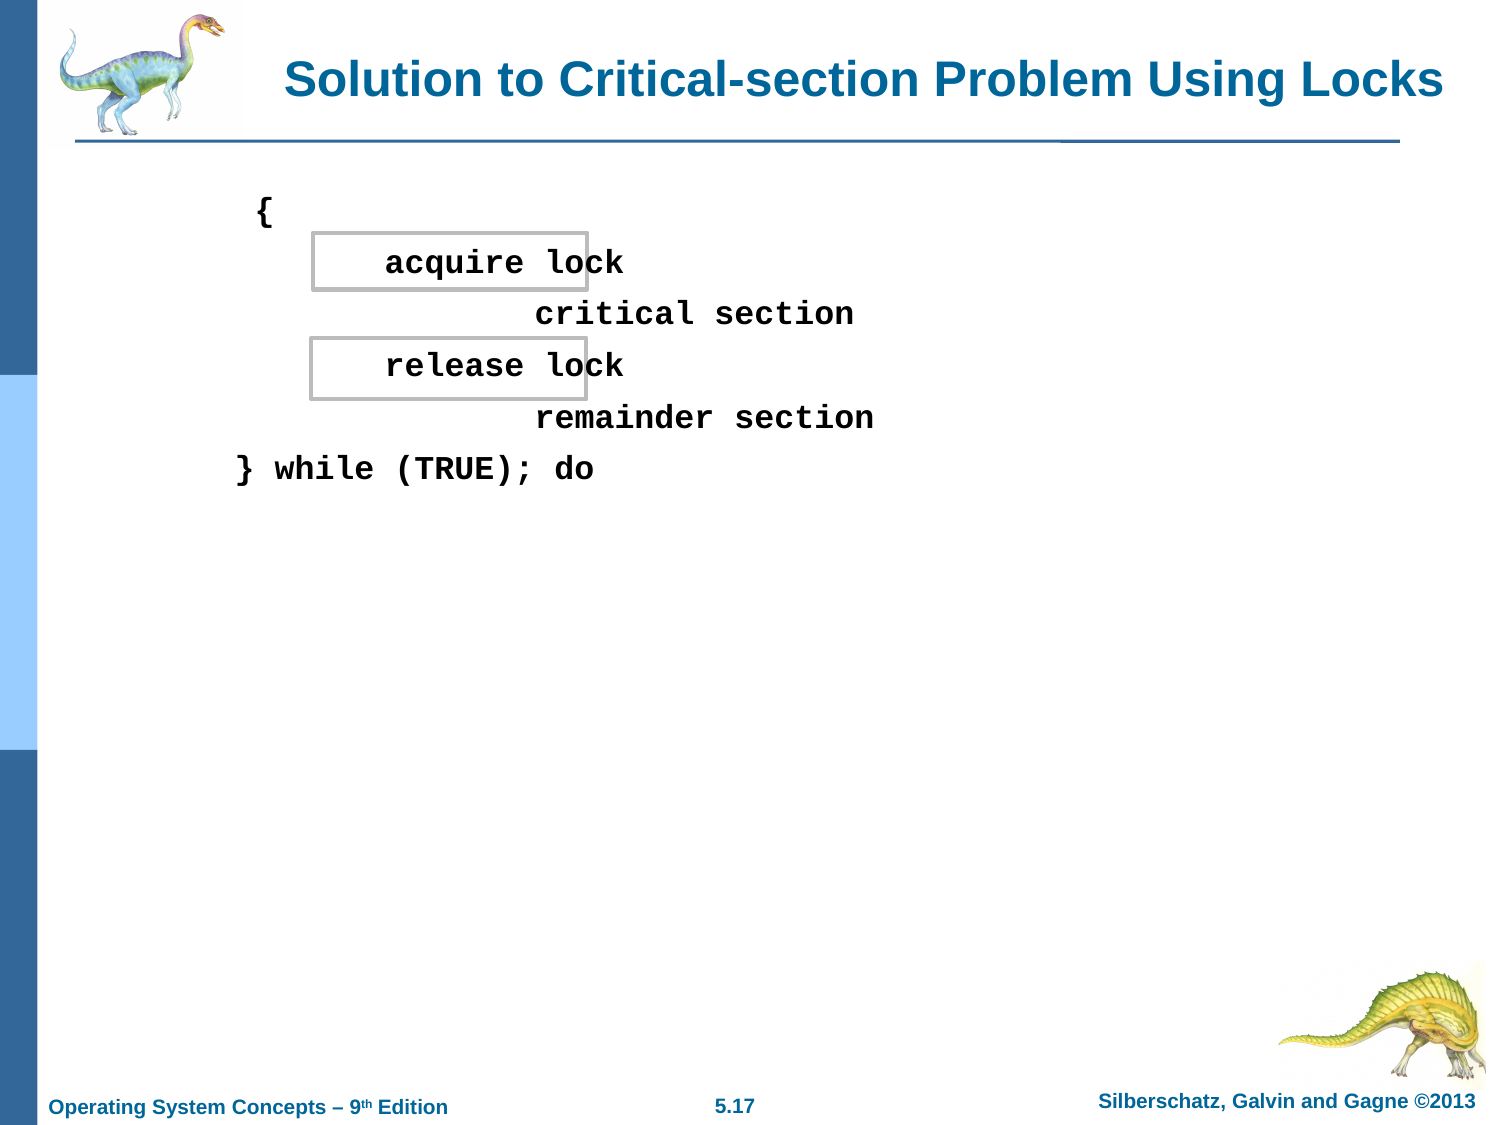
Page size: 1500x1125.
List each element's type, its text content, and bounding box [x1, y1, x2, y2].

picture [46, 0, 243, 149]
picture [1275, 959, 1486, 1090]
title Solution to Critical-section Problem Using Locks [195, 19, 1500, 115]
list { acquire lock critical section release lock remainder section } while (TRUE); do [163, 181, 1432, 925]
